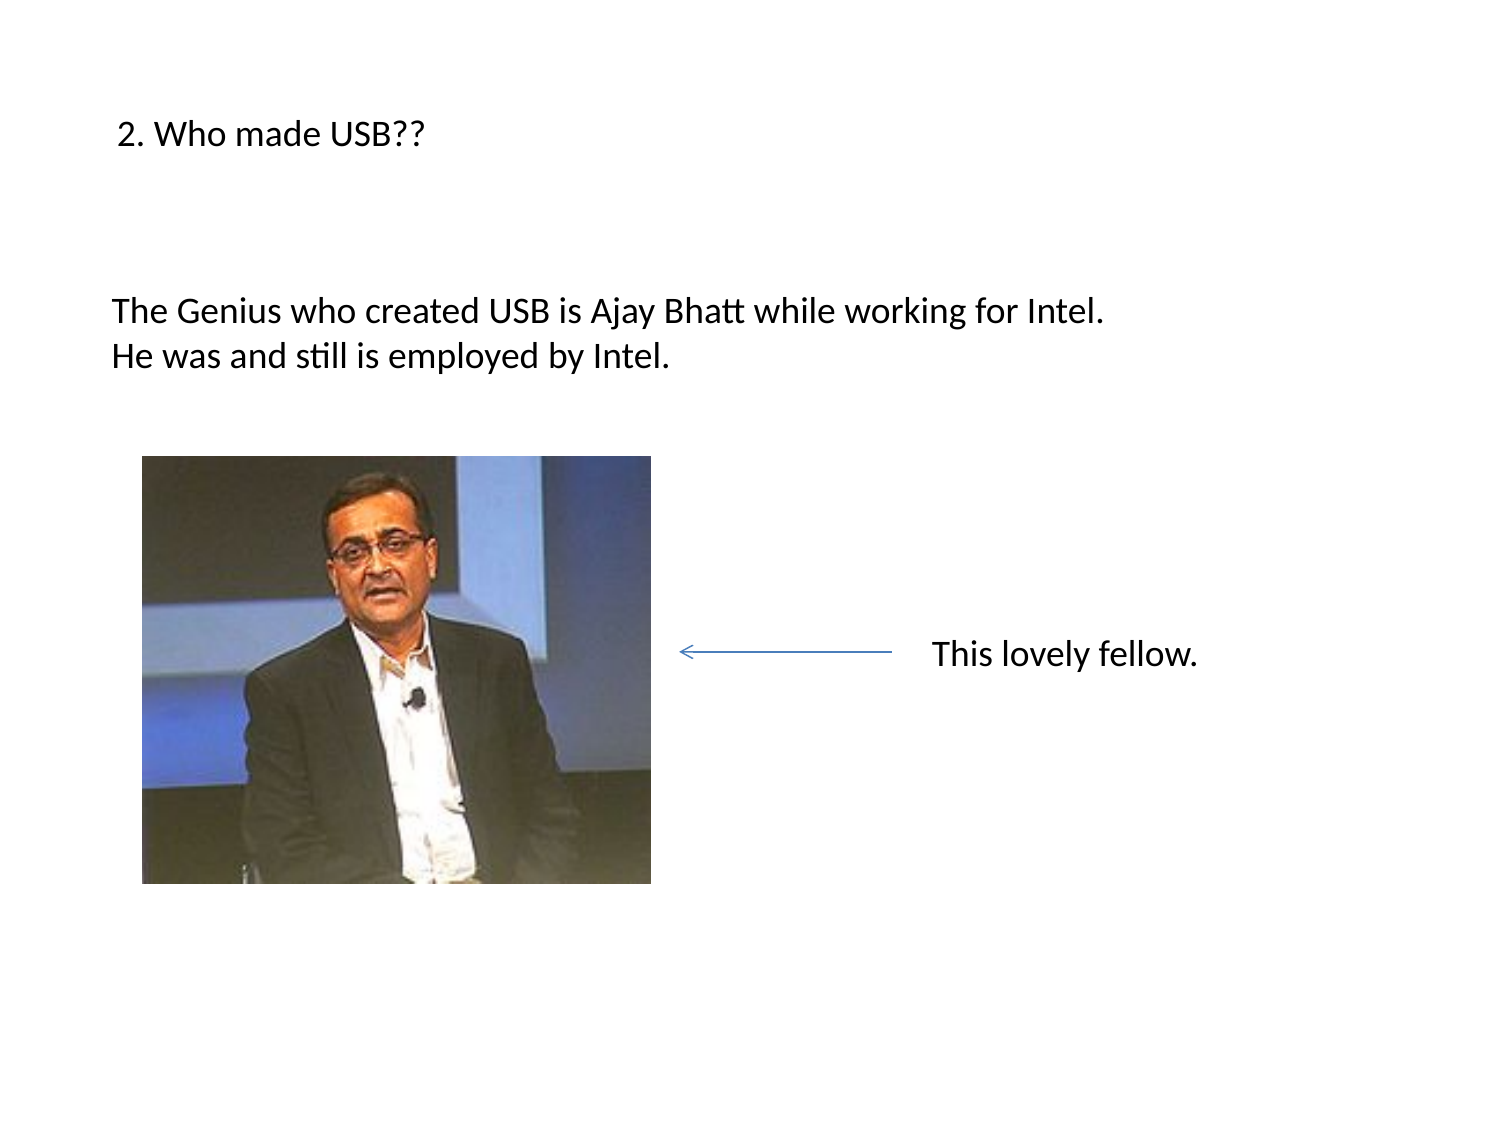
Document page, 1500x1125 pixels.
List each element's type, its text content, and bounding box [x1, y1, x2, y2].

text_box 2. Who made USB?? [102, 101, 442, 162]
picture [142, 455, 651, 884]
text_box The Genius who created USB is Ajay Bhatt while working for Intel. He was and still is employed by Intel. [96, 278, 1128, 384]
text_box This lovely fellow. [917, 621, 1214, 682]
